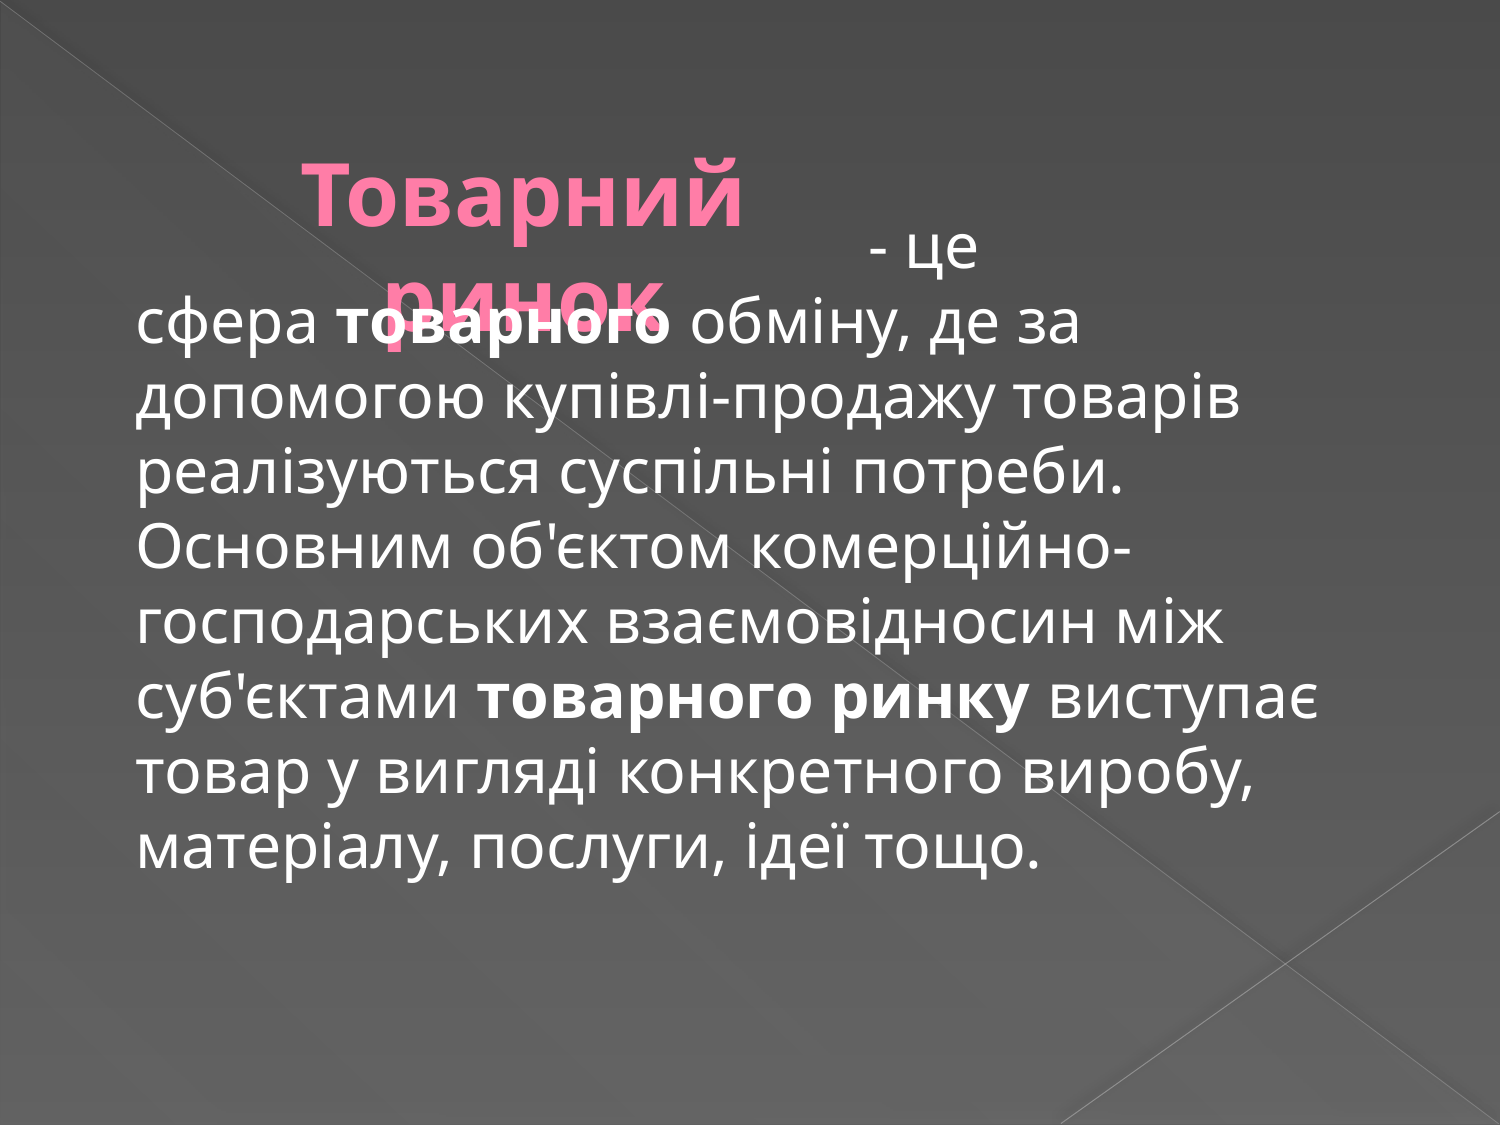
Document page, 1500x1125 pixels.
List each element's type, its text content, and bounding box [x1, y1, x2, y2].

title Товарний ринок [70, 128, 898, 199]
list - це сфера товарного обміну, де за допомогою купівлі-продажу товарів реалізуються суспільні потреби. Основним об'єктом комерційно-господарських взаємовідносин між суб'єктами товарного ринку виступає товар у вигляді конкретного виробу, матеріалу, послуги, ідеї тощо. [46, 199, 1397, 950]
